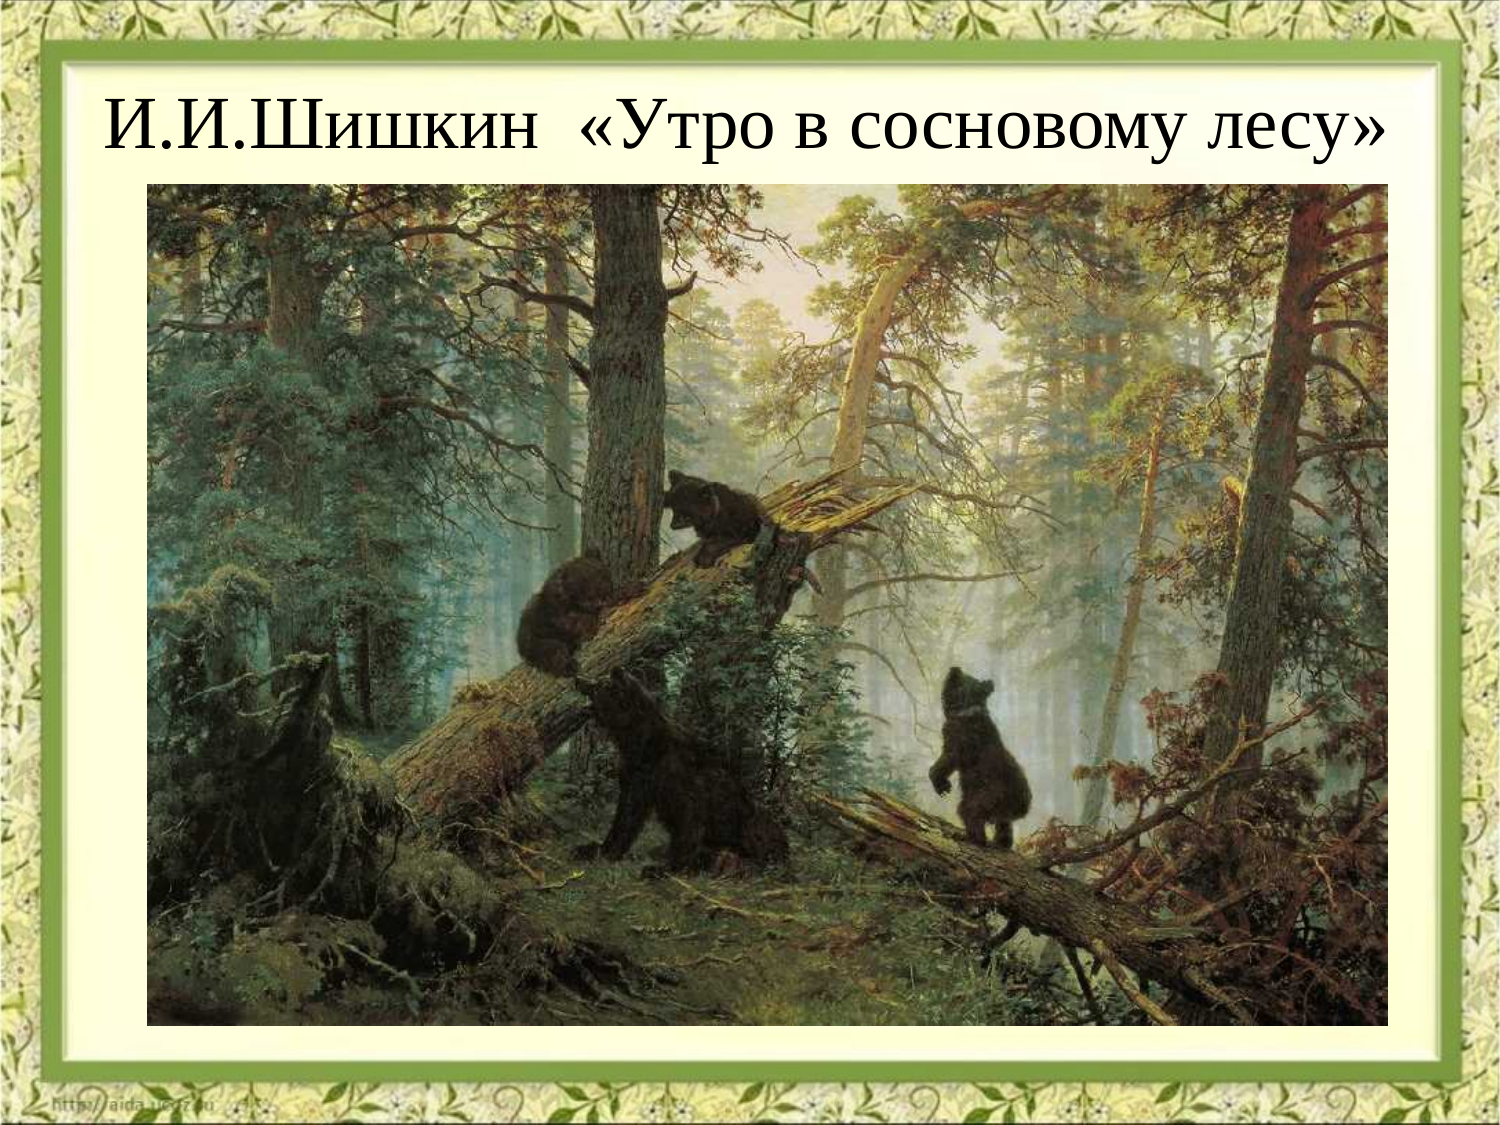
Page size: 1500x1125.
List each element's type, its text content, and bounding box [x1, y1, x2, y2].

text_box И.И.Шишкин «Утро в сосновому лесу» [88, 66, 1459, 172]
picture [0, 0, 1500, 1125]
